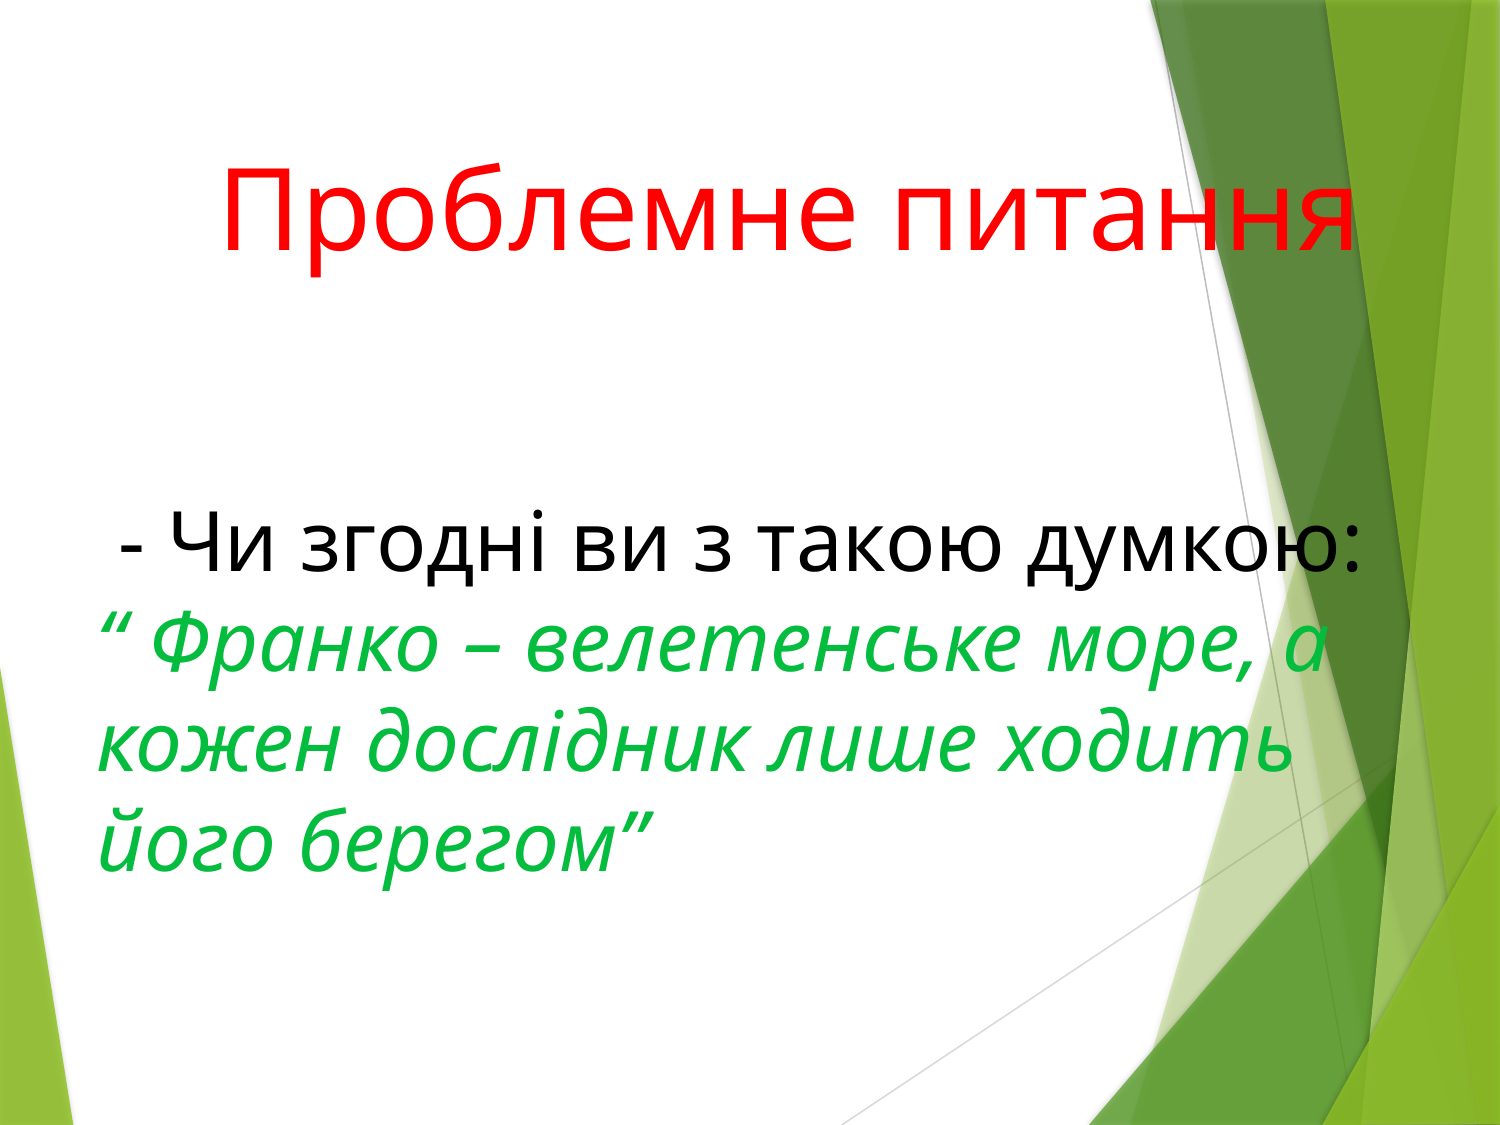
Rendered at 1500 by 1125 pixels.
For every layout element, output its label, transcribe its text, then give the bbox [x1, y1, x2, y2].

list Проблемне питання [152, 128, 1428, 375]
text_box - Чи згодні ви з такою думкою: “ Франко – велетенське море, а кожен дослідник лише ходить його берегом” [81, 480, 1430, 896]
